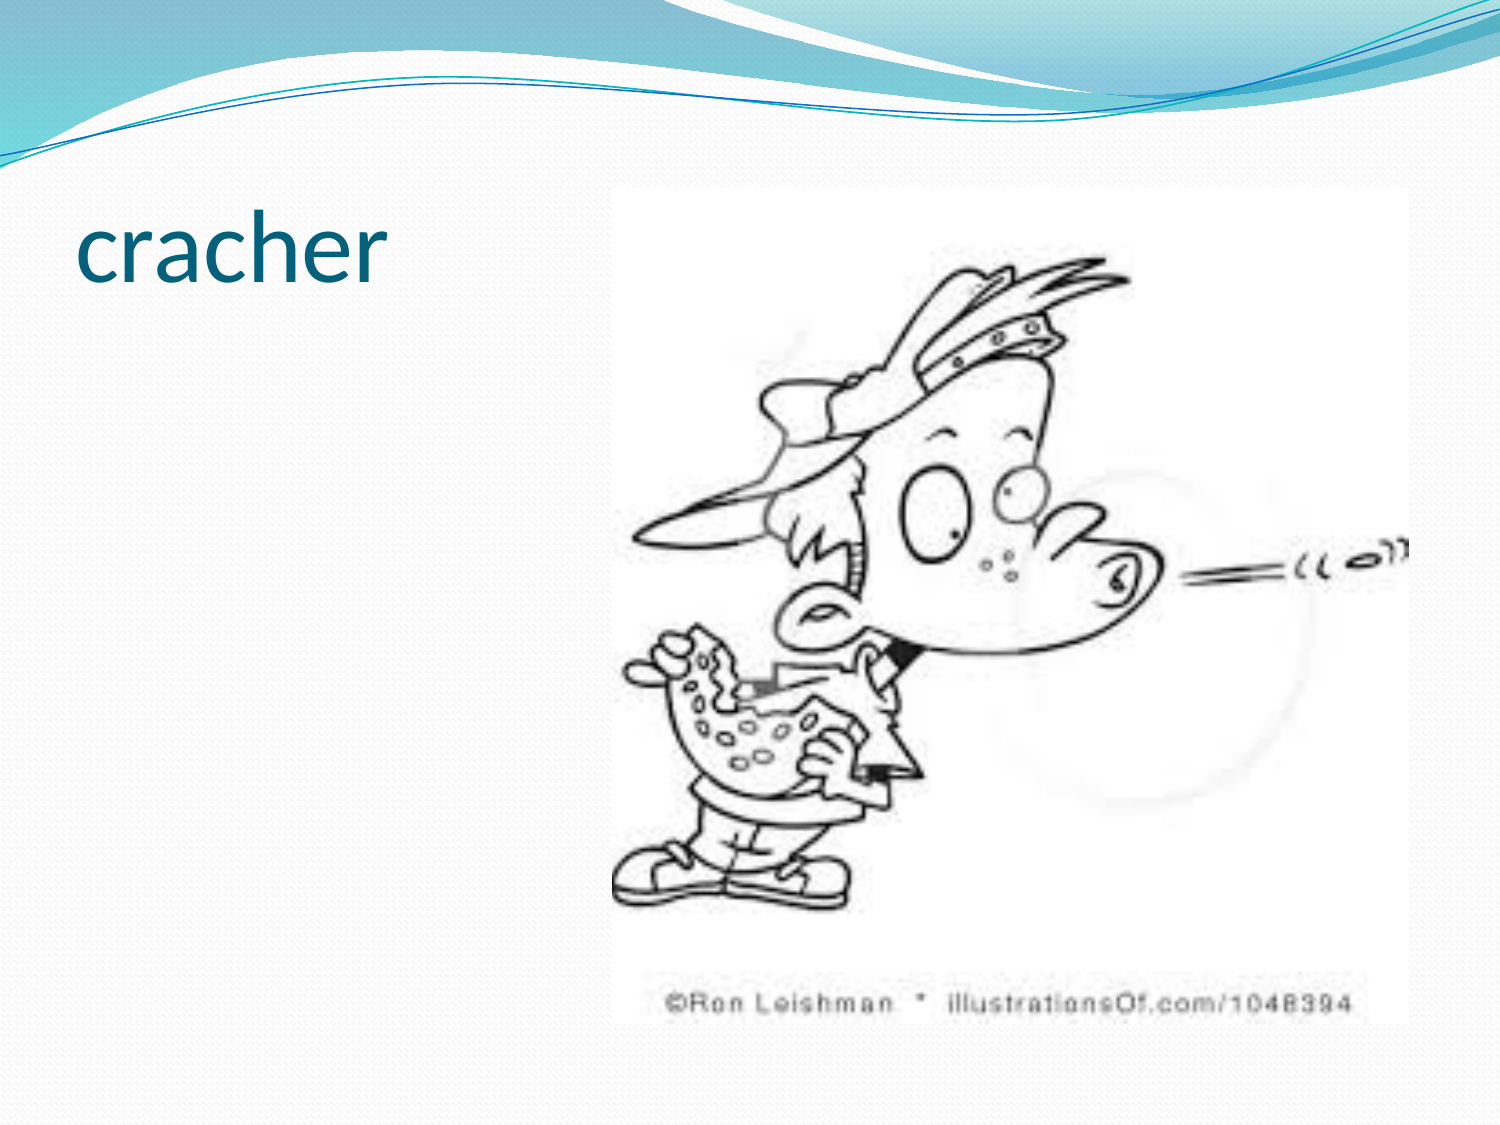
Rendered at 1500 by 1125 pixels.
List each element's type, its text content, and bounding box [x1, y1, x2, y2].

title cracher [75, 115, 1425, 303]
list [612, 187, 1410, 1024]
